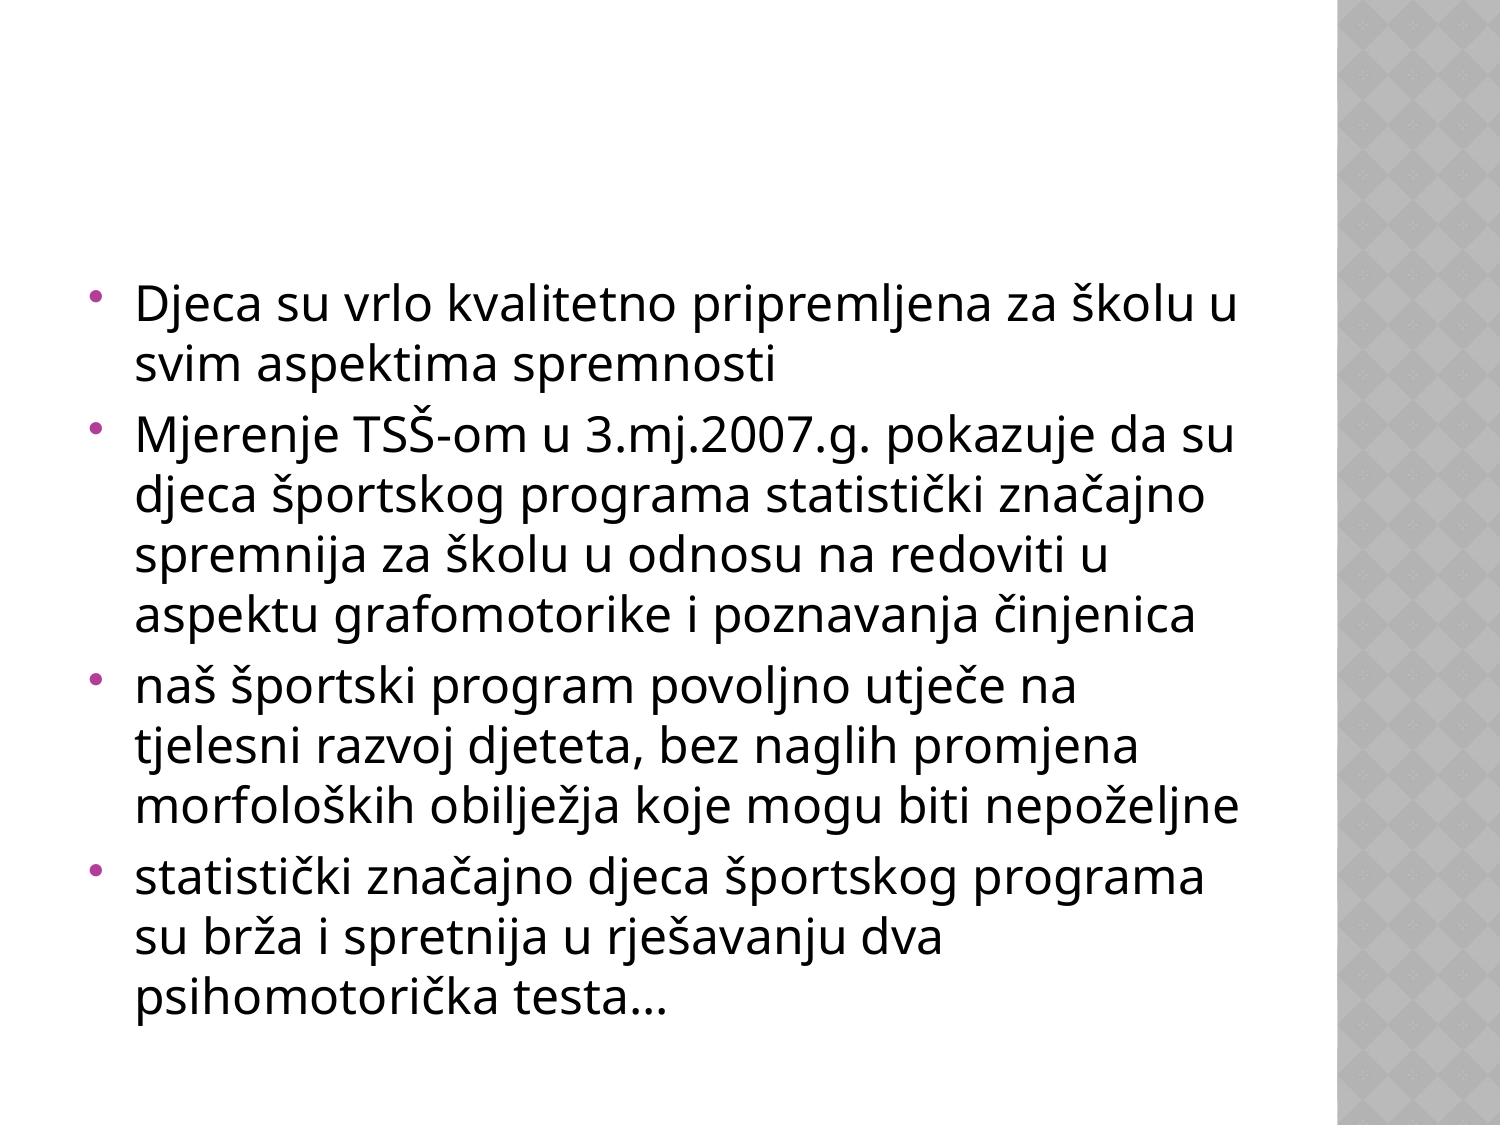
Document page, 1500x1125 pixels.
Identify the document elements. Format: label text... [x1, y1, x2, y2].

list Djeca su vrlo kvalitetno pripremljena za školu u svim aspektima spremnosti Mjerenje TSŠ-om u 3.mj.2007.g. pokazuje da su djeca športskog programa statistički značajno spremnija za školu u odnosu na redoviti u aspektu grafomotorike i poznavanja činjenica naš športski program povoljno utječe na tjelesni razvoj djeteta, bez naglih promjena morfoloških obilježja koje mogu biti nepoželjne statistički značajno djeca športskog programa su brža i spretnija u rješavanju dva psihomotorička testa… [75, 264, 1263, 1059]
